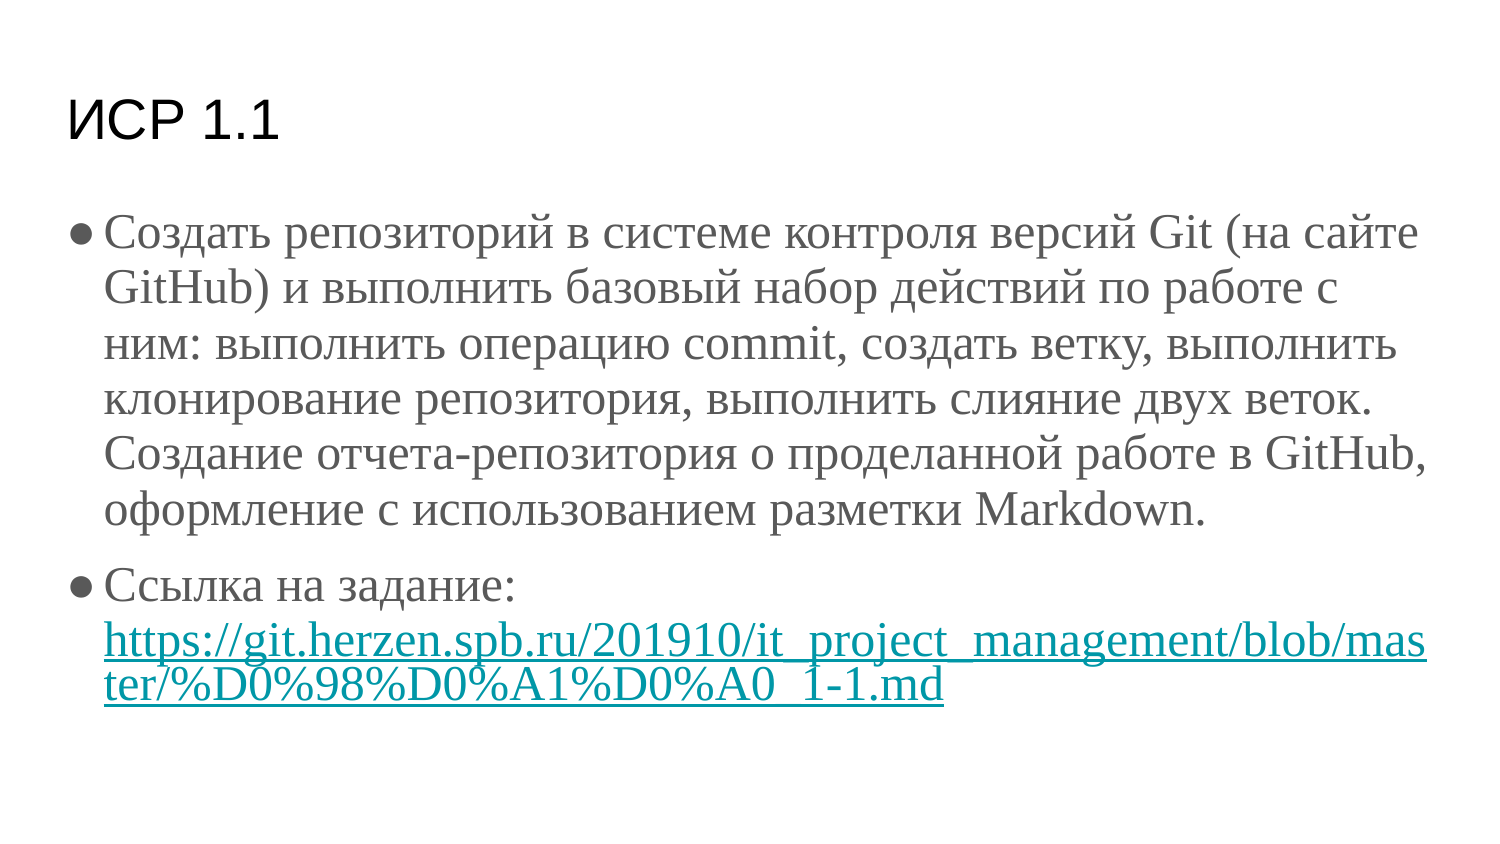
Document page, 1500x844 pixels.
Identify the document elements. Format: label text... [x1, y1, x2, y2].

title ИСР 1.1 [51, 72, 1449, 167]
list Создать репозиторий в системе контроля версий Git (на сайте GitHub) и выполнить базовый набор действий по работе с ним: выполнить операцию commit, создать ветку, выполнить клонирование репозитория, выполнить слияние двух веток. Создание отчета-репозитория о проделанной работе в GitHub, оформление с использованием разметки Markdown. Ссылка на задание: https://git.herzen.spb.ru/201910/it_project_management/blob/master/%D0%98%D0%A1%D0%A0_1-1.md [51, 189, 1449, 750]
